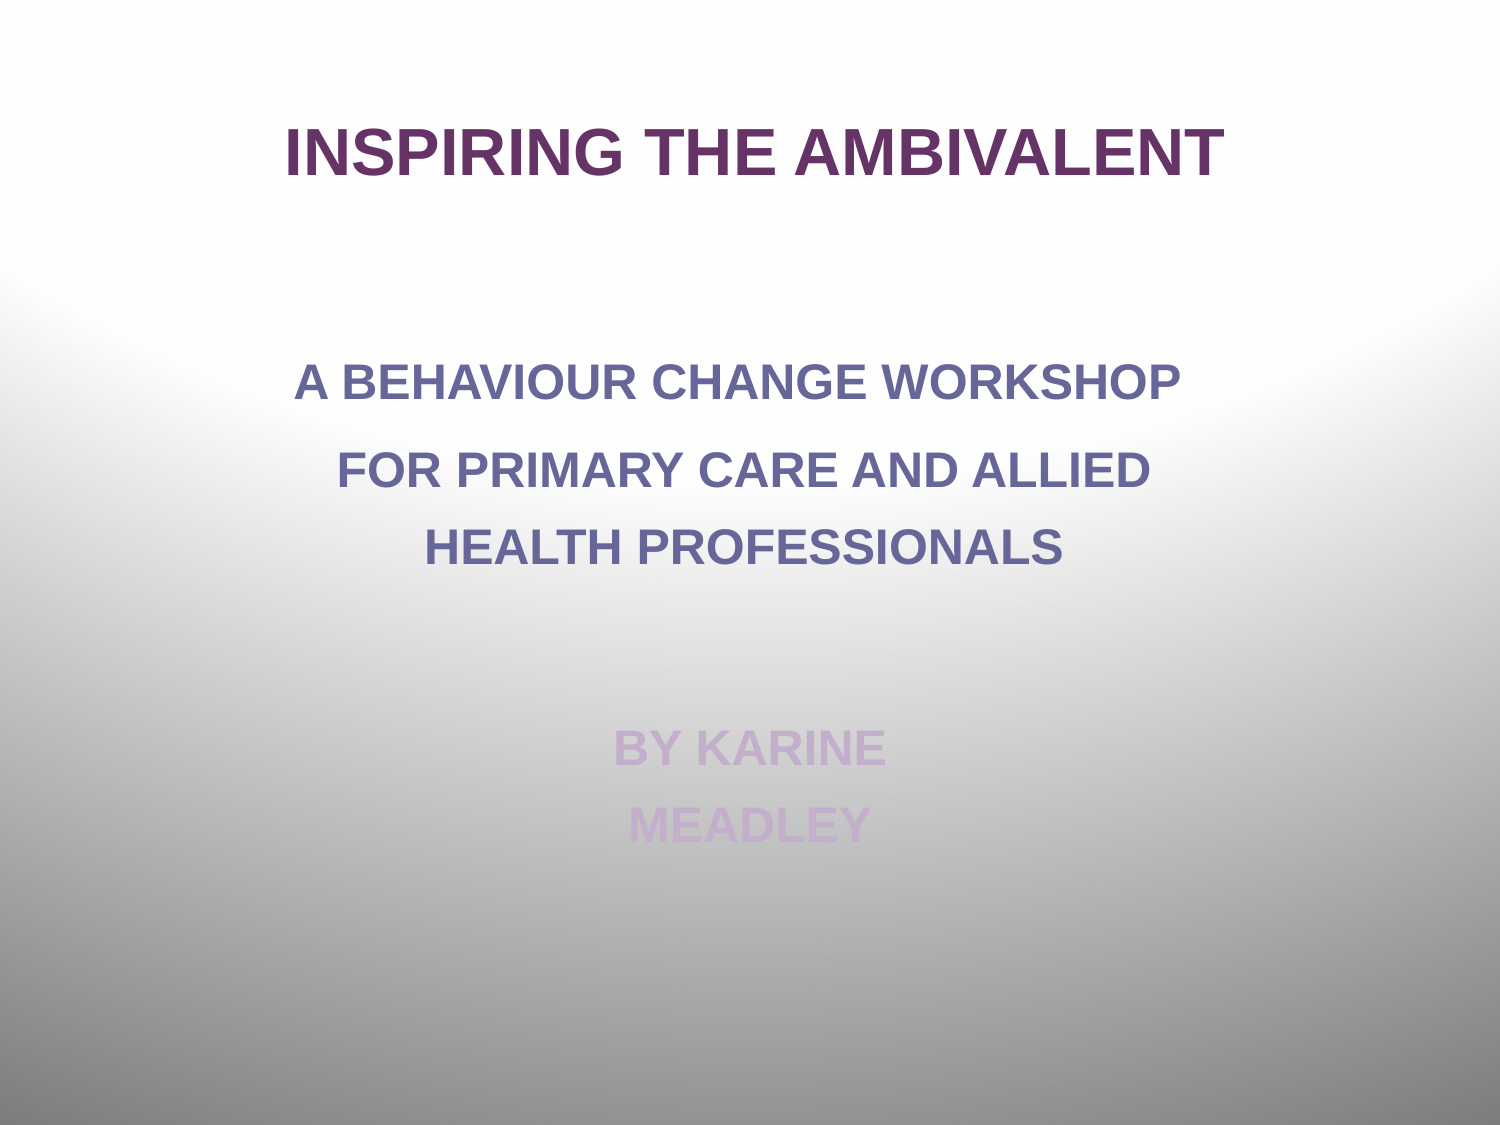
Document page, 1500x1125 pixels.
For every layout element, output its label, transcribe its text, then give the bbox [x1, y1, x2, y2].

title INSPIRING THE AMBIVALENT [147, 66, 1364, 232]
picture [0, 0, 1500, 1125]
subtitle A BEHAVIOUR CHANGE WORKSHOP FOR PRIMARY CARE AND ALLIED HEALTH PROFESSIONALS [242, 196, 1247, 728]
text_box BY KARINE MEADLEY [501, 704, 999, 846]
